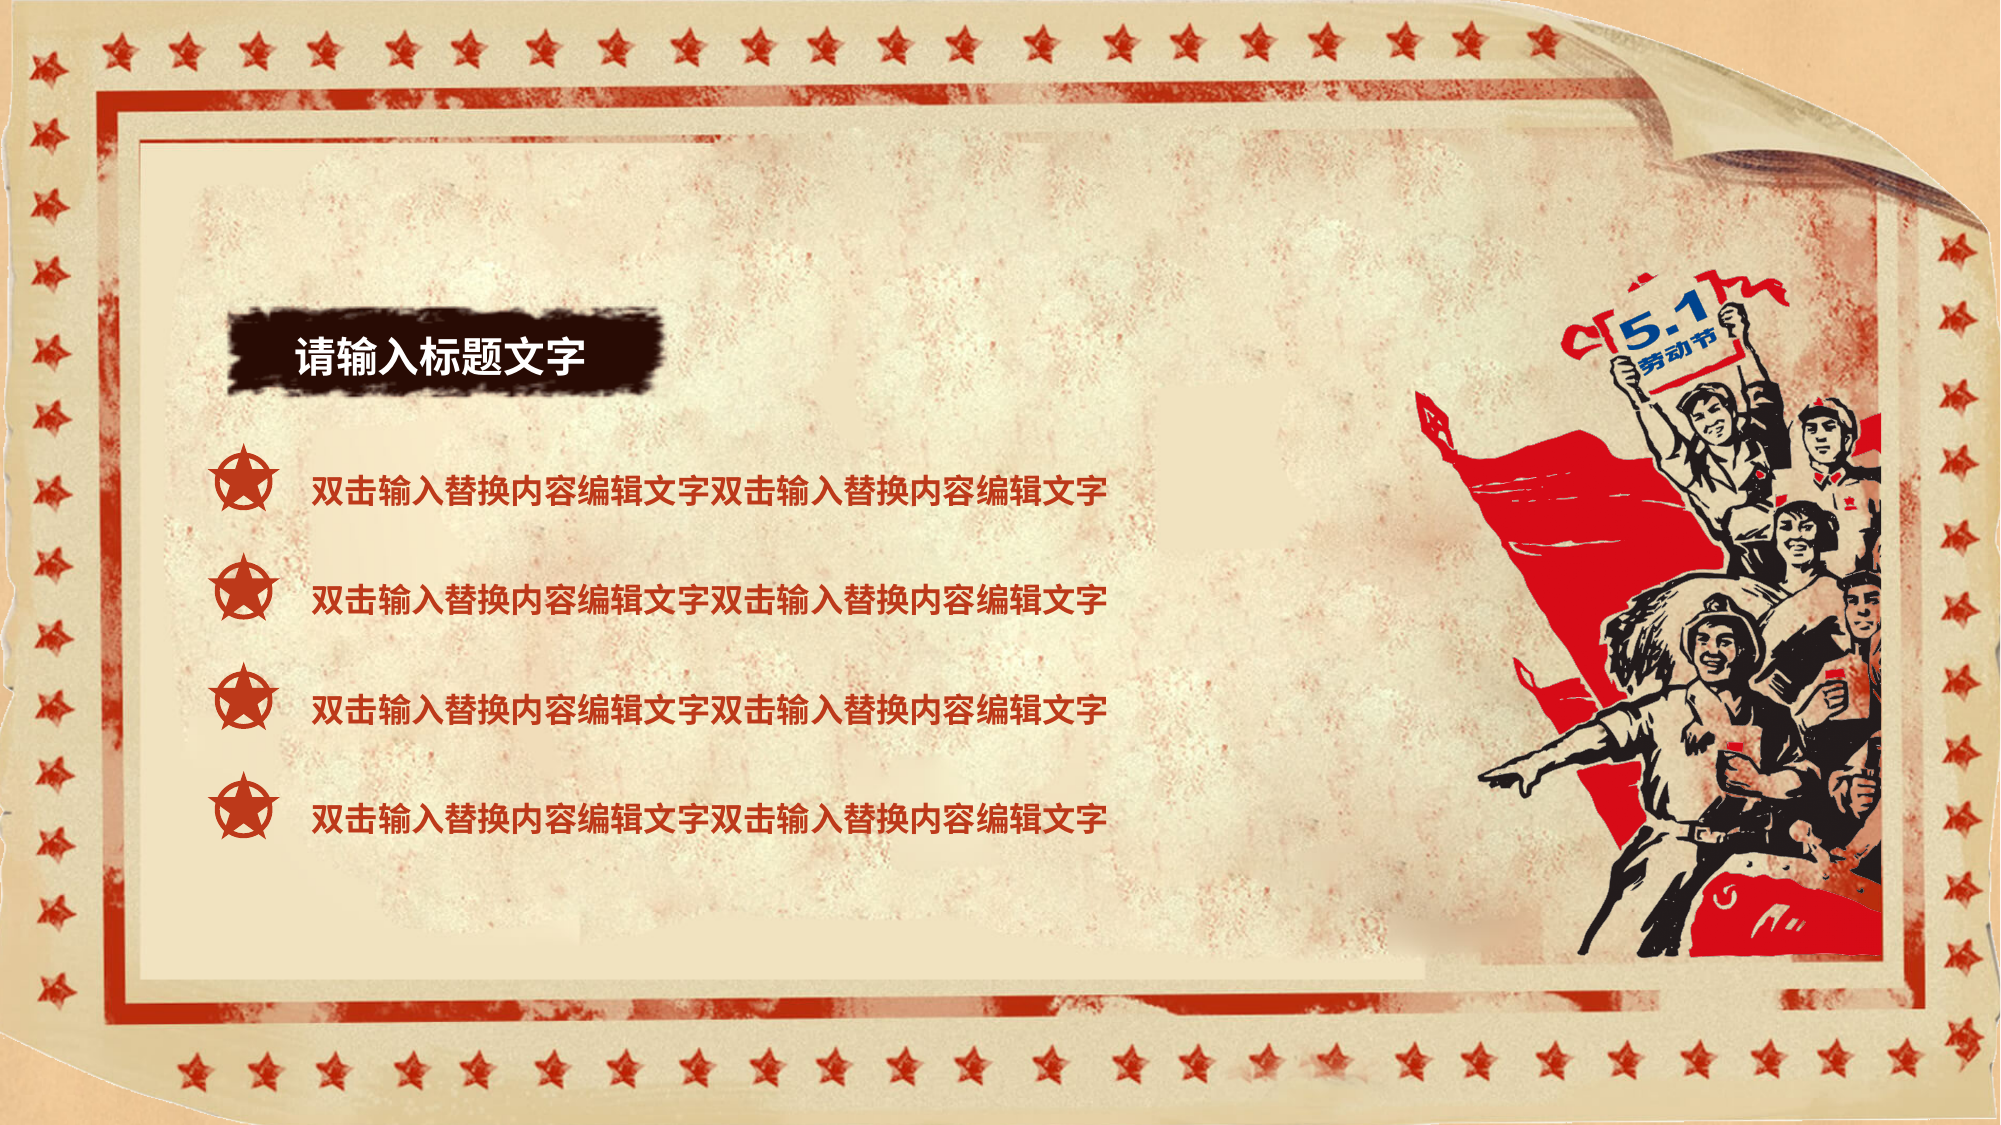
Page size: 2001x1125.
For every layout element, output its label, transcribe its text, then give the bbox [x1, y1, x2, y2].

text_box [207, 770, 280, 840]
text_box 双击输入替换内容编辑文字双击输入替换内容编辑文字 [296, 552, 1297, 627]
text_box [207, 442, 280, 512]
text_box 双击输入替换内容编辑文字双击输入替换内容编辑文字 [296, 770, 1297, 846]
text_box [207, 552, 280, 621]
text_box [207, 661, 280, 731]
picture [0, 0, 2001, 1125]
text_box 双击输入替换内容编辑文字双击输入替换内容编辑文字 [296, 442, 1297, 518]
text_box 双击输入替换内容编辑文字双击输入替换内容编辑文字 [296, 661, 1297, 737]
